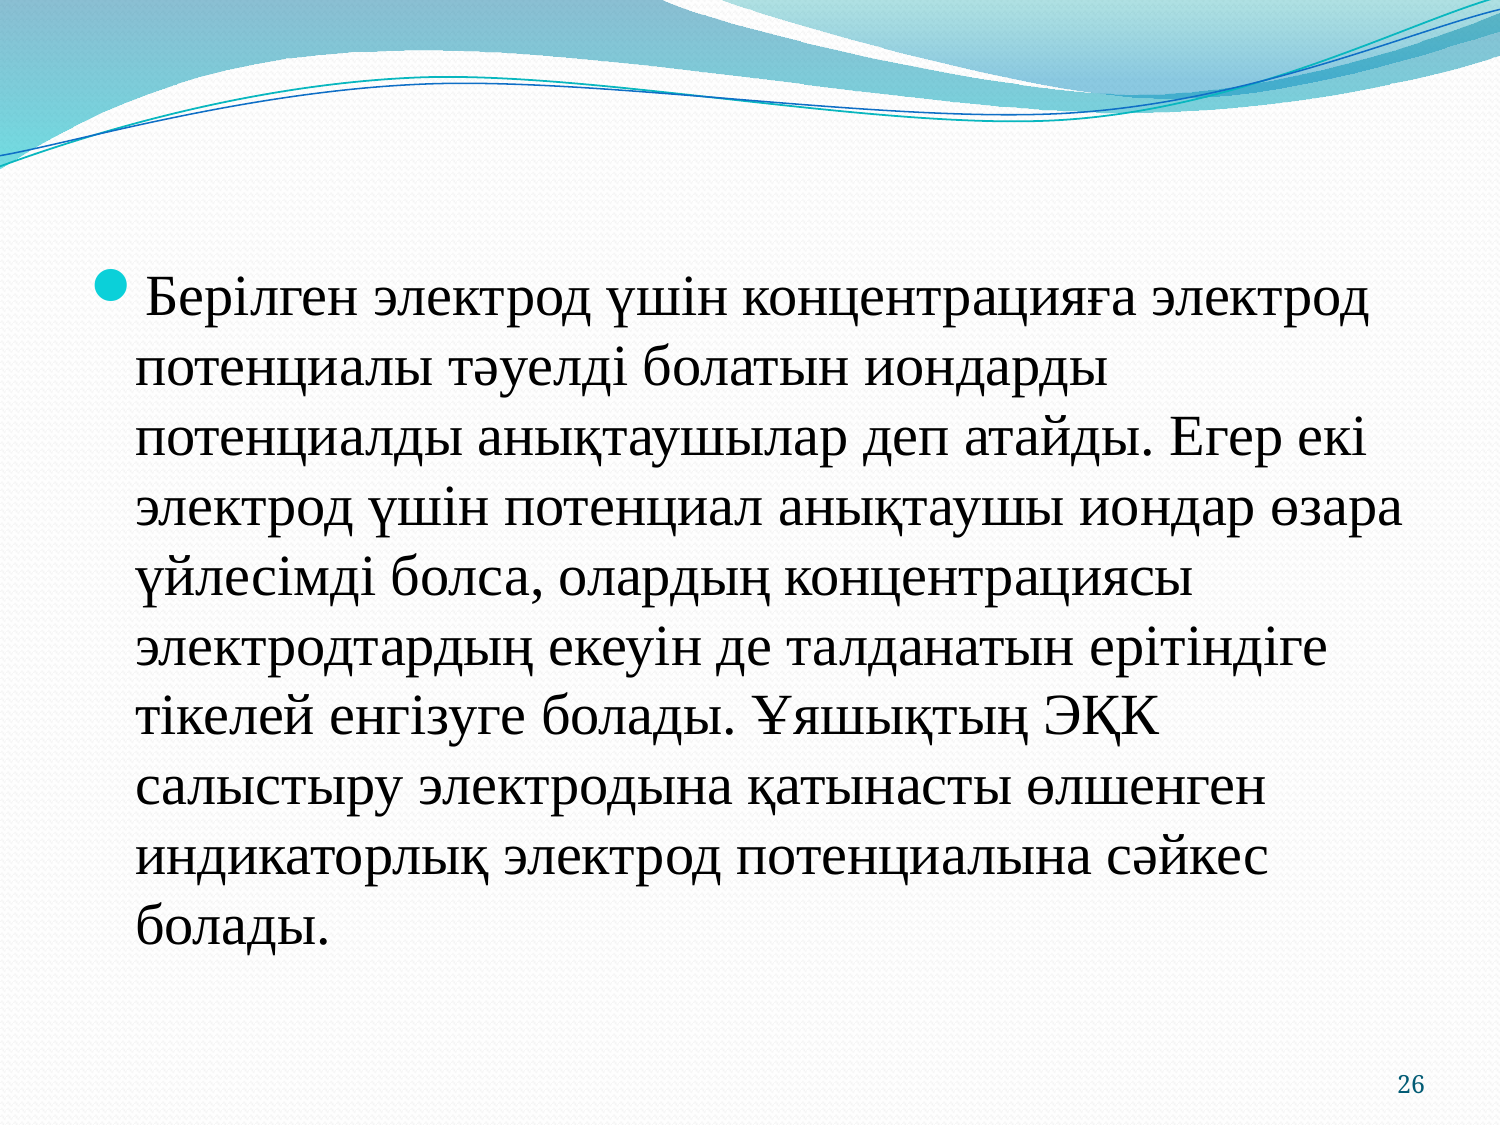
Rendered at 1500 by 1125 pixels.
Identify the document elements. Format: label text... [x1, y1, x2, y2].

list Берілген электрод үшін концентрацияға электрод потенциалы тәуелді болатын иондарды потенциалды анықтаушылар деп атайды. Егер екі электрод үшін потенциал анықтаушы иондар өзара үйлесімді болса, олардың концентрациясы электродтардың екеуін де талданатын ерітіндіге тікелей енгізуге болады. Ұяшықтың ЭҚК салыстыру электродына қатынасты өлшенген индикаторлық электрод потенциалына сәйкес болады. [74, 249, 1426, 1038]
slide_number 26 [1299, 1042, 1425, 1103]
